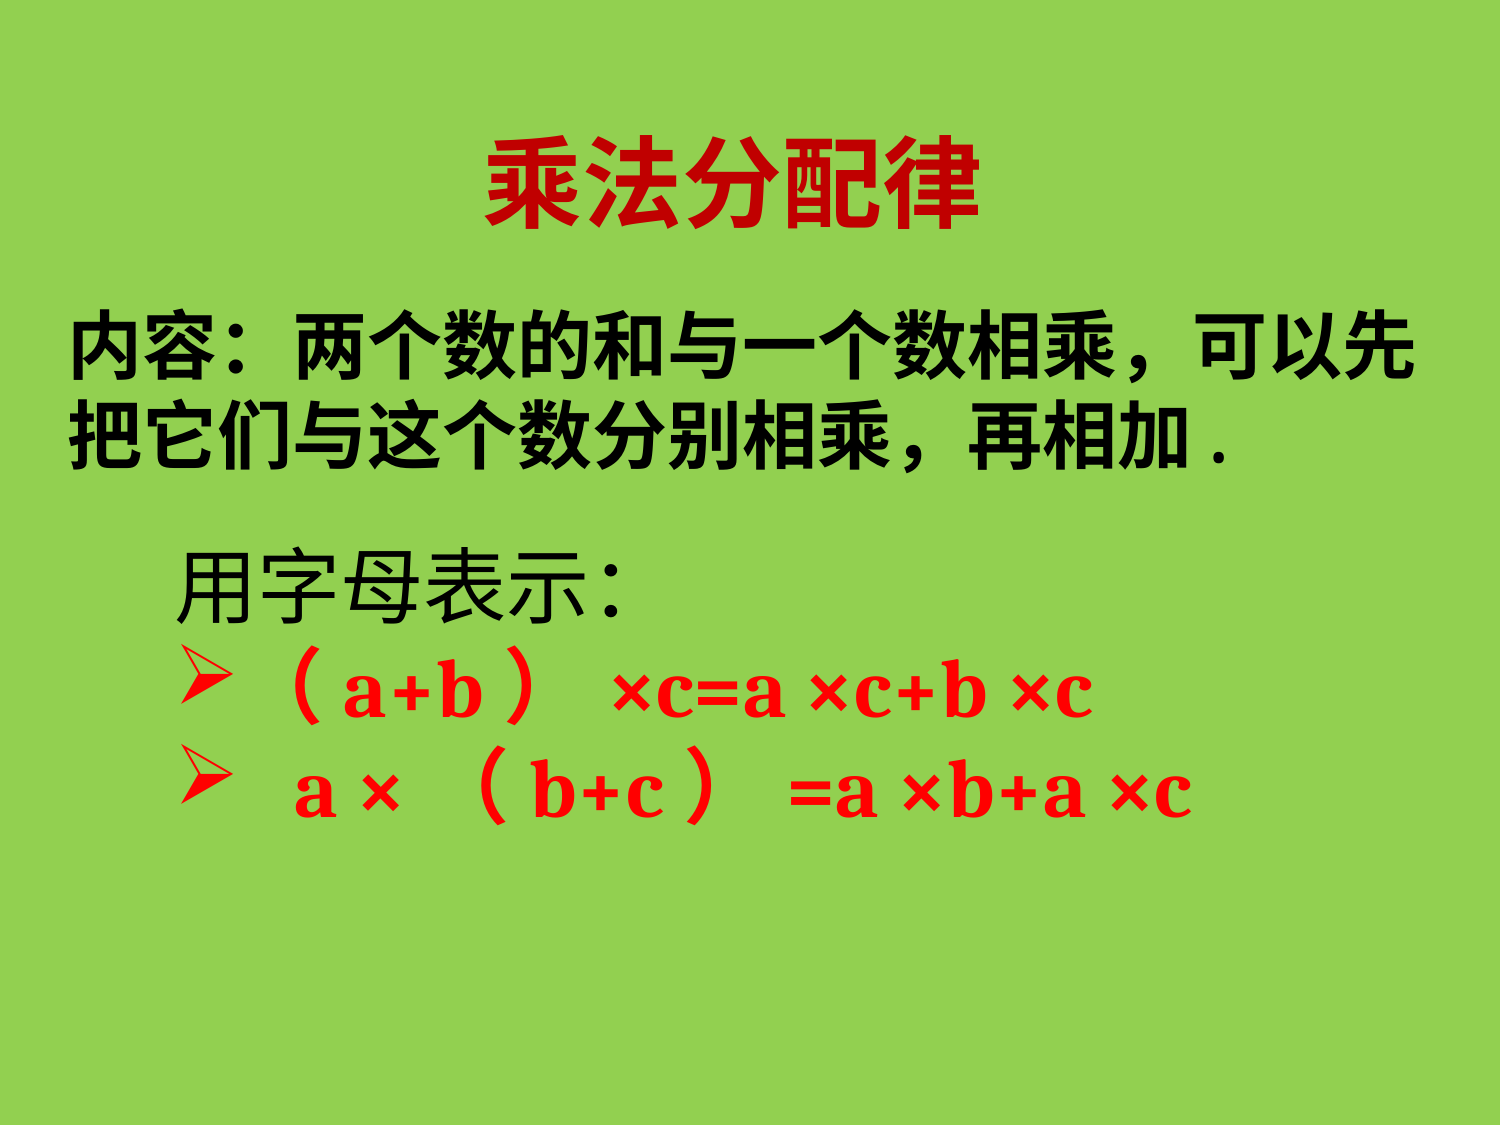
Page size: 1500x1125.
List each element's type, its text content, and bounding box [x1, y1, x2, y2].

text_box 用字母表示： （a+b）×c=a ×c+b ×c a ×（b+c）=a ×b+a ×c [159, 527, 1424, 842]
text_box 乘法分配律 [467, 113, 998, 249]
text_box 内容：两个数的和与一个数相乘，可以先把它们与这个数分别相乘，再相加. [53, 291, 1471, 486]
